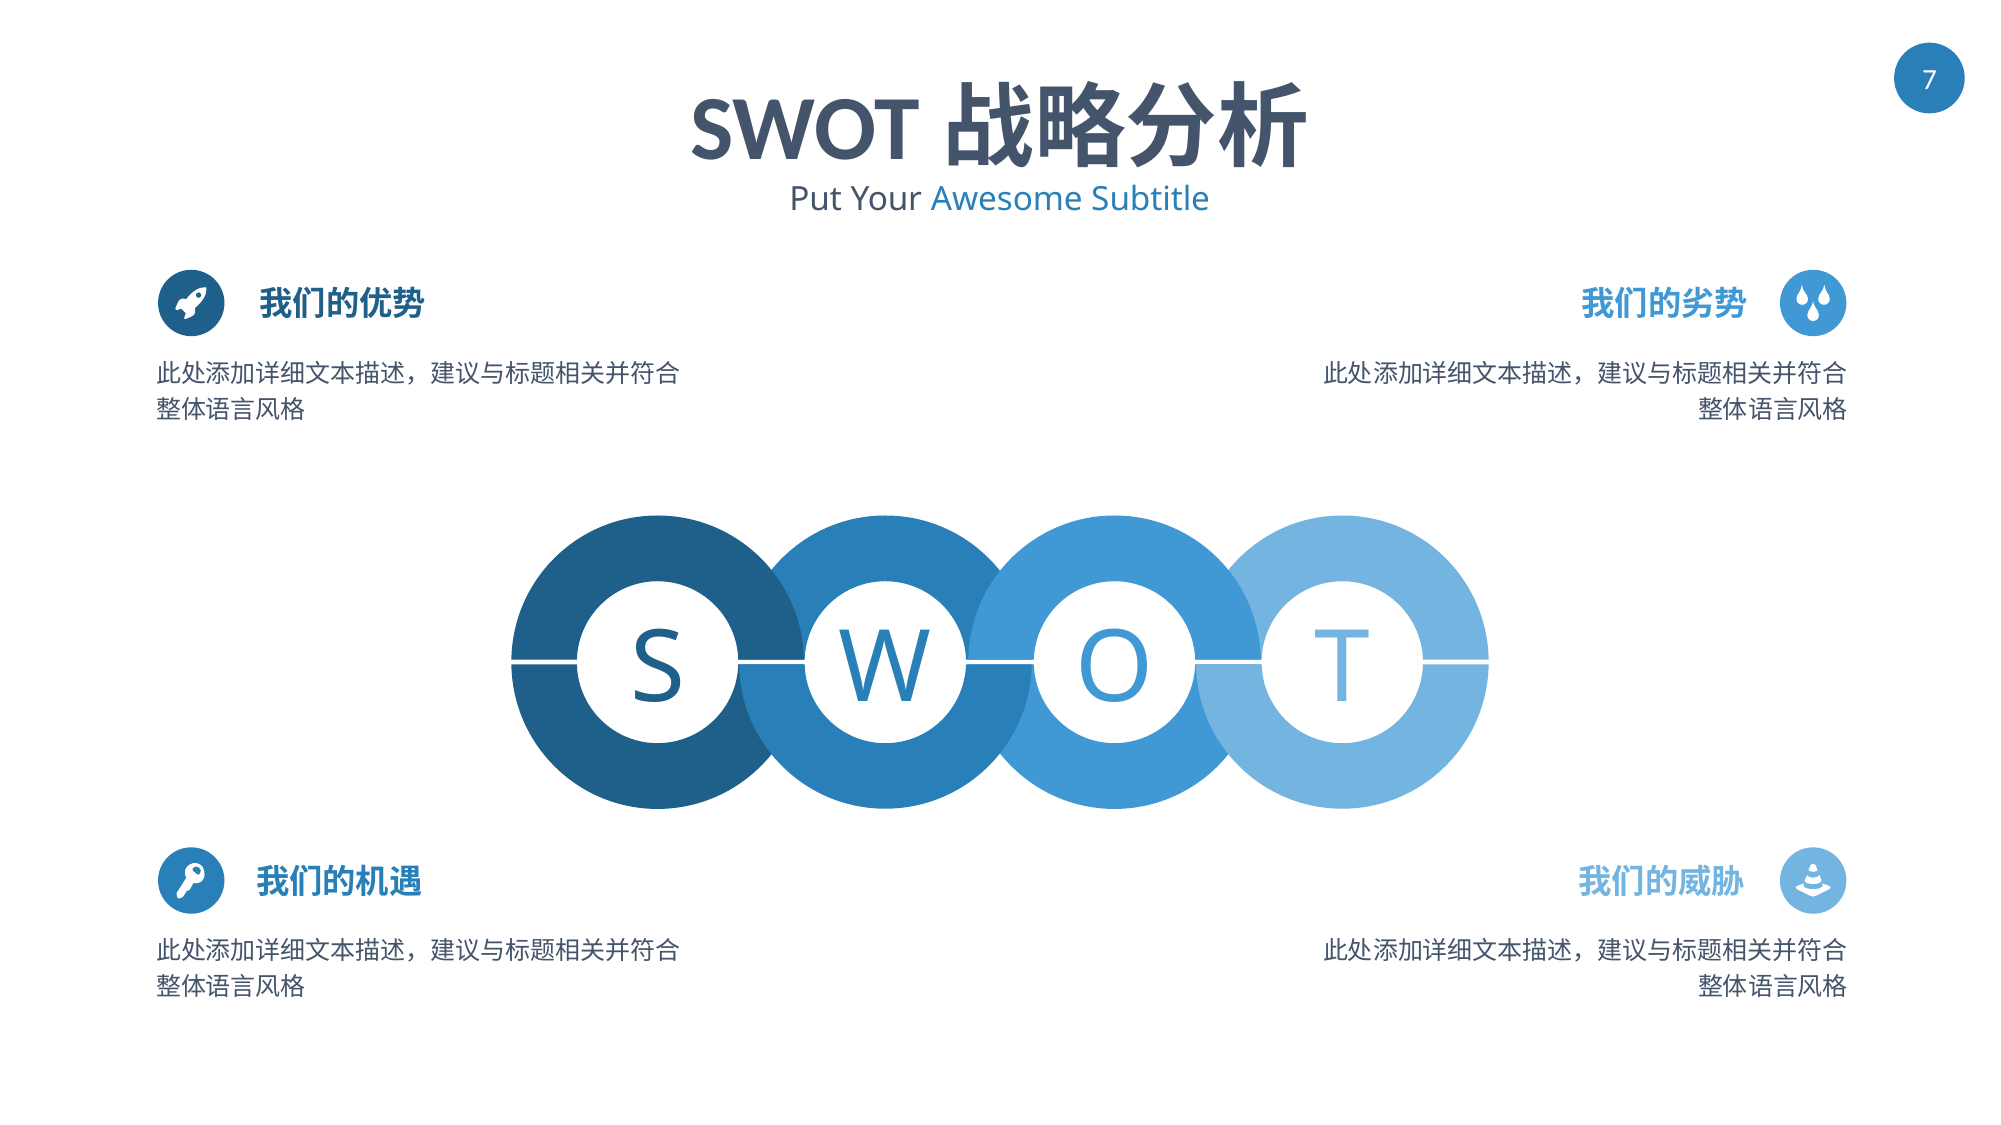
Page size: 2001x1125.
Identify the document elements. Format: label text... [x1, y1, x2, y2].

text_box [1818, 285, 1830, 305]
text_box 此处添加详细文本描述，建议与标题相关并符合整体语言风格 [141, 343, 708, 431]
text_box 我们的劣势 [1566, 275, 1763, 330]
text_box 此处添加详细文本描述，建议与标题相关并符合整体语言风格 [141, 921, 708, 1008]
text_box [156, 846, 226, 915]
text_box [156, 268, 226, 338]
text_box [176, 863, 205, 899]
text_box 此处添加详细文本描述，建议与标题相关并符合整体语言风格 [1292, 343, 1863, 431]
text_box W [824, 594, 947, 729]
text_box [772, 515, 1000, 660]
text_box [968, 515, 1261, 660]
text_box [1778, 268, 1848, 338]
text_box S [615, 594, 700, 729]
text_box [1795, 875, 1831, 897]
text_box [1808, 864, 1818, 872]
text_box [511, 664, 771, 809]
text_box O [1060, 594, 1169, 729]
text_box [1196, 664, 1489, 809]
text_box 我们的威胁 [1563, 852, 1760, 908]
text_box SWOT战略分析 [675, 60, 1325, 185]
text_box [739, 664, 1032, 809]
text_box [175, 287, 207, 320]
text_box Put Your Awesome Subtitle [774, 169, 1226, 225]
text_box 此处添加详细文本描述，建议与标题相关并符合整体语言风格 [1292, 921, 1863, 1008]
text_box [1807, 300, 1819, 321]
text_box 我们的优势 [244, 275, 441, 330]
text_box [511, 515, 804, 660]
text_box [1229, 515, 1489, 660]
text_box 我们的机遇 [241, 852, 438, 908]
text_box [1000, 664, 1228, 809]
text_box [1796, 285, 1808, 305]
text_box [1778, 846, 1848, 915]
text_box T [1299, 594, 1385, 729]
